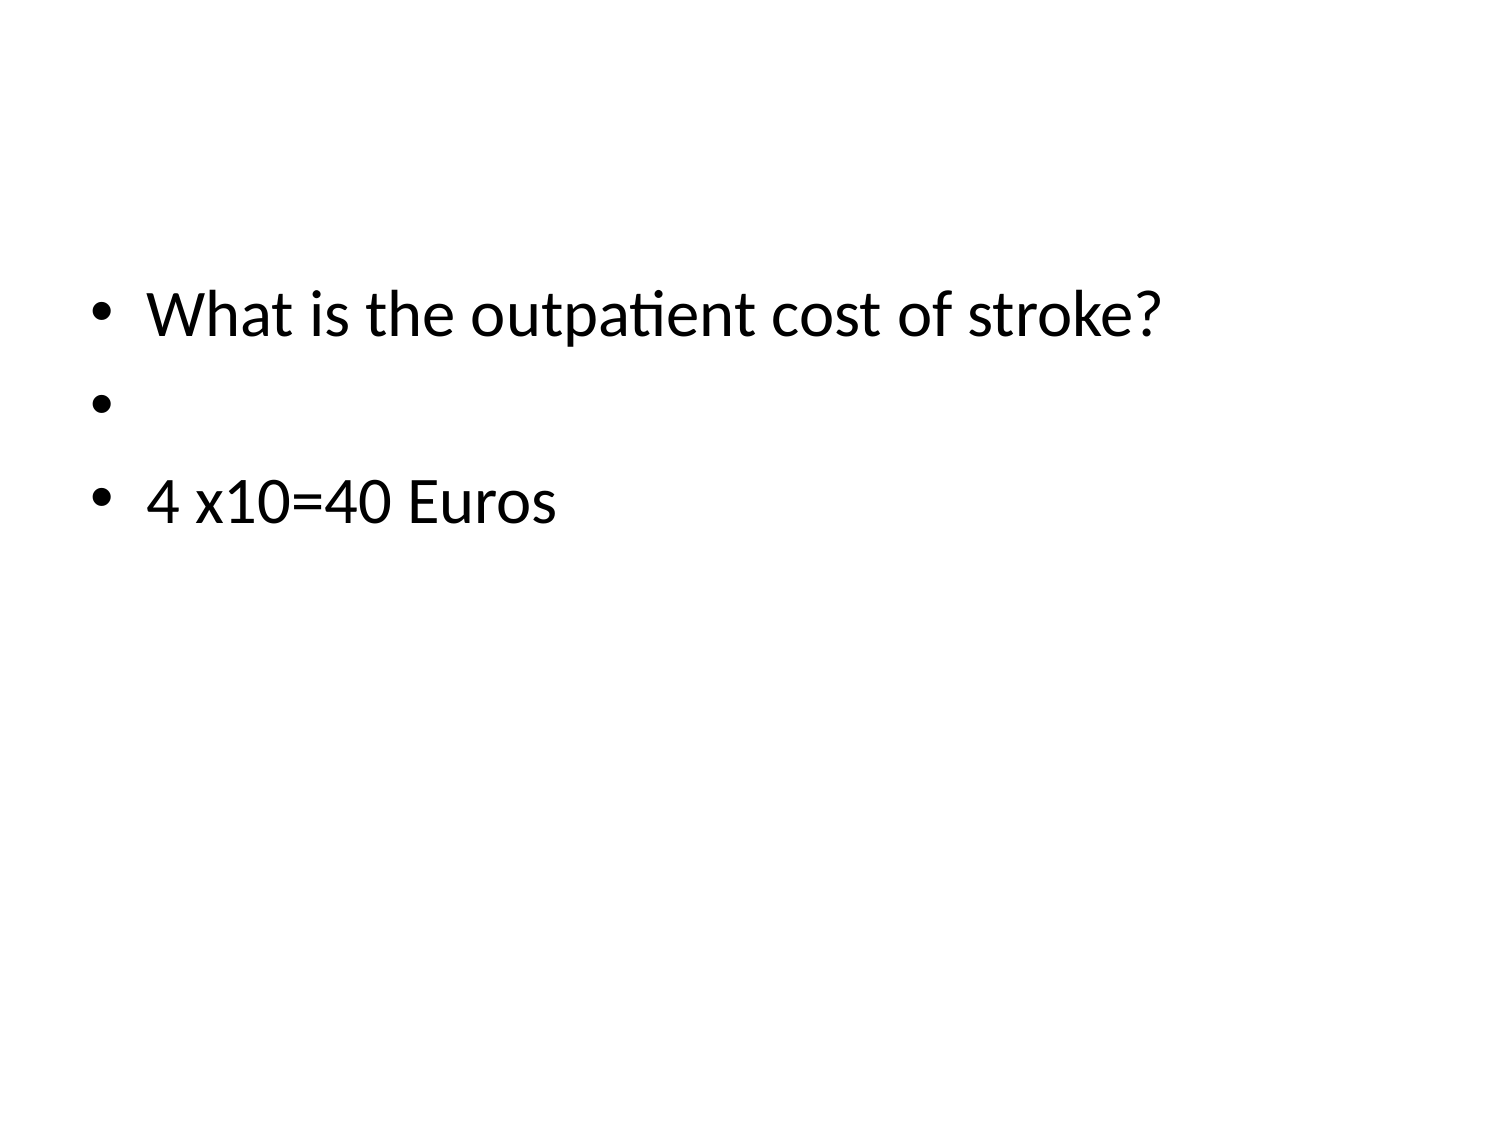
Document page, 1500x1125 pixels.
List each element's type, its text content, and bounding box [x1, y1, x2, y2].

list What is the outpatient cost of stroke? 4 x10=40 Euros [75, 262, 1425, 1005]
